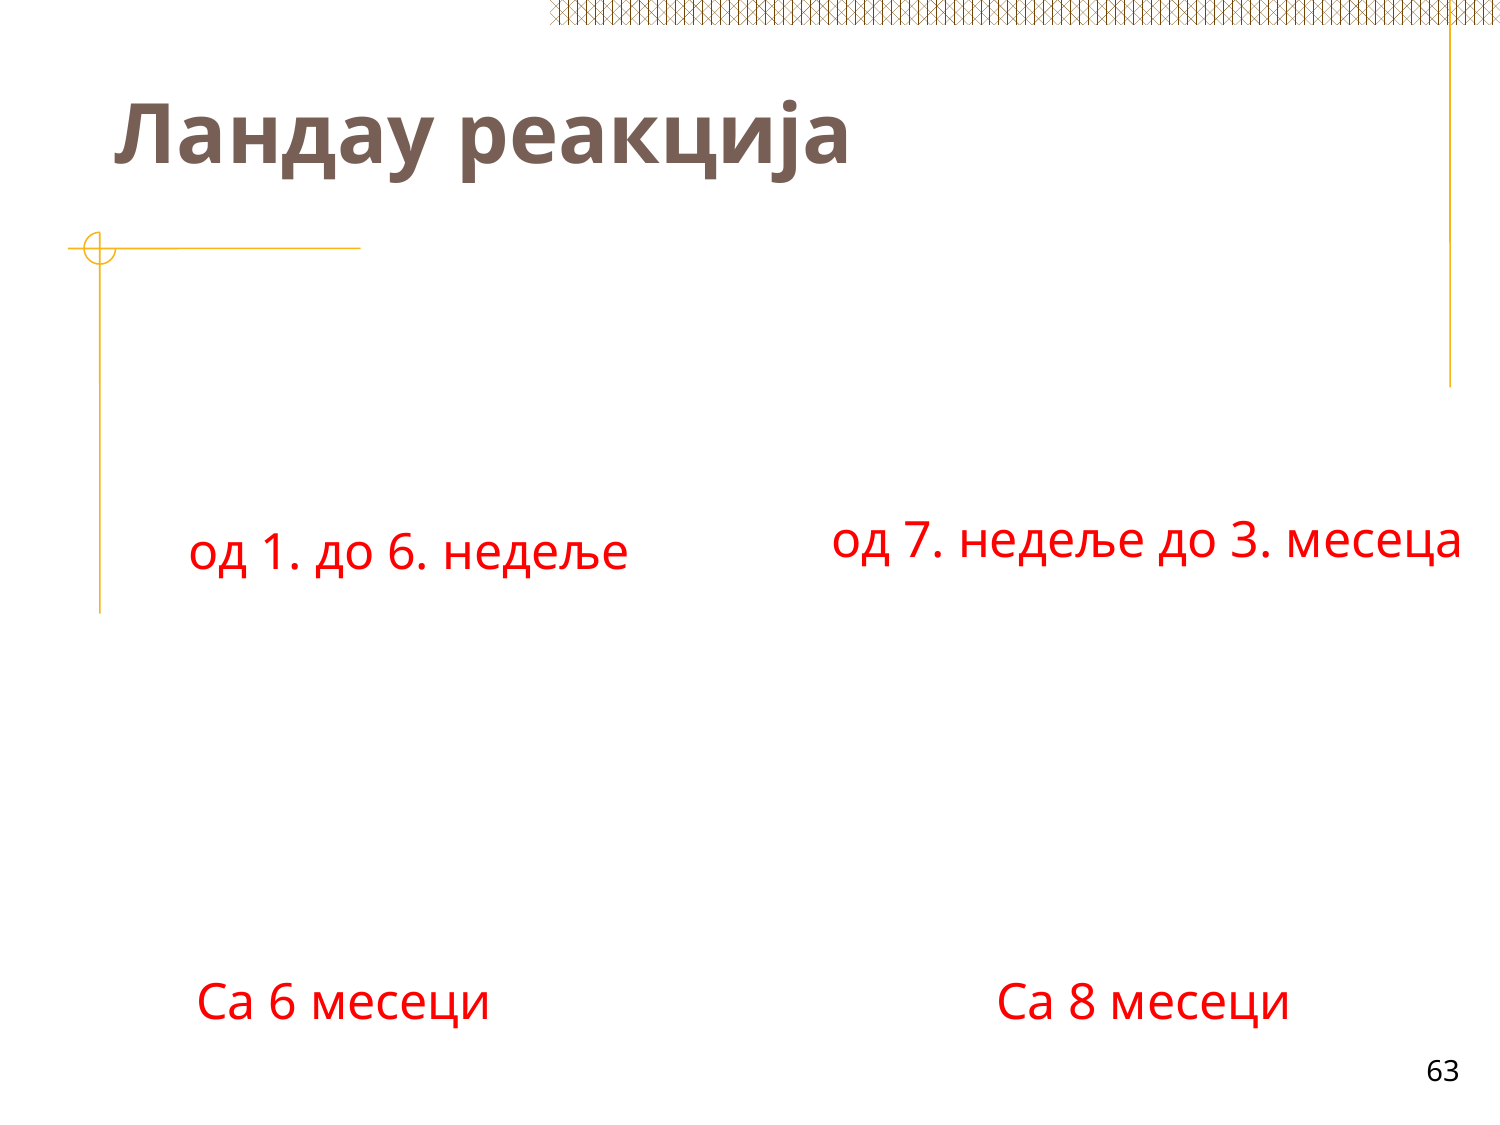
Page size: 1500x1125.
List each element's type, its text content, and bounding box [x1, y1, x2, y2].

text_box од 7. недеље до 3. месеца [816, 499, 1479, 575]
text_box Са 8 месеци [981, 962, 1307, 1038]
text_box од 1. до 6. недеље [173, 512, 645, 588]
slide_number 63 [1162, 1025, 1475, 1100]
title Ландау реакција [99, 0, 1376, 188]
text_box Са 6 месеци [181, 962, 507, 1038]
